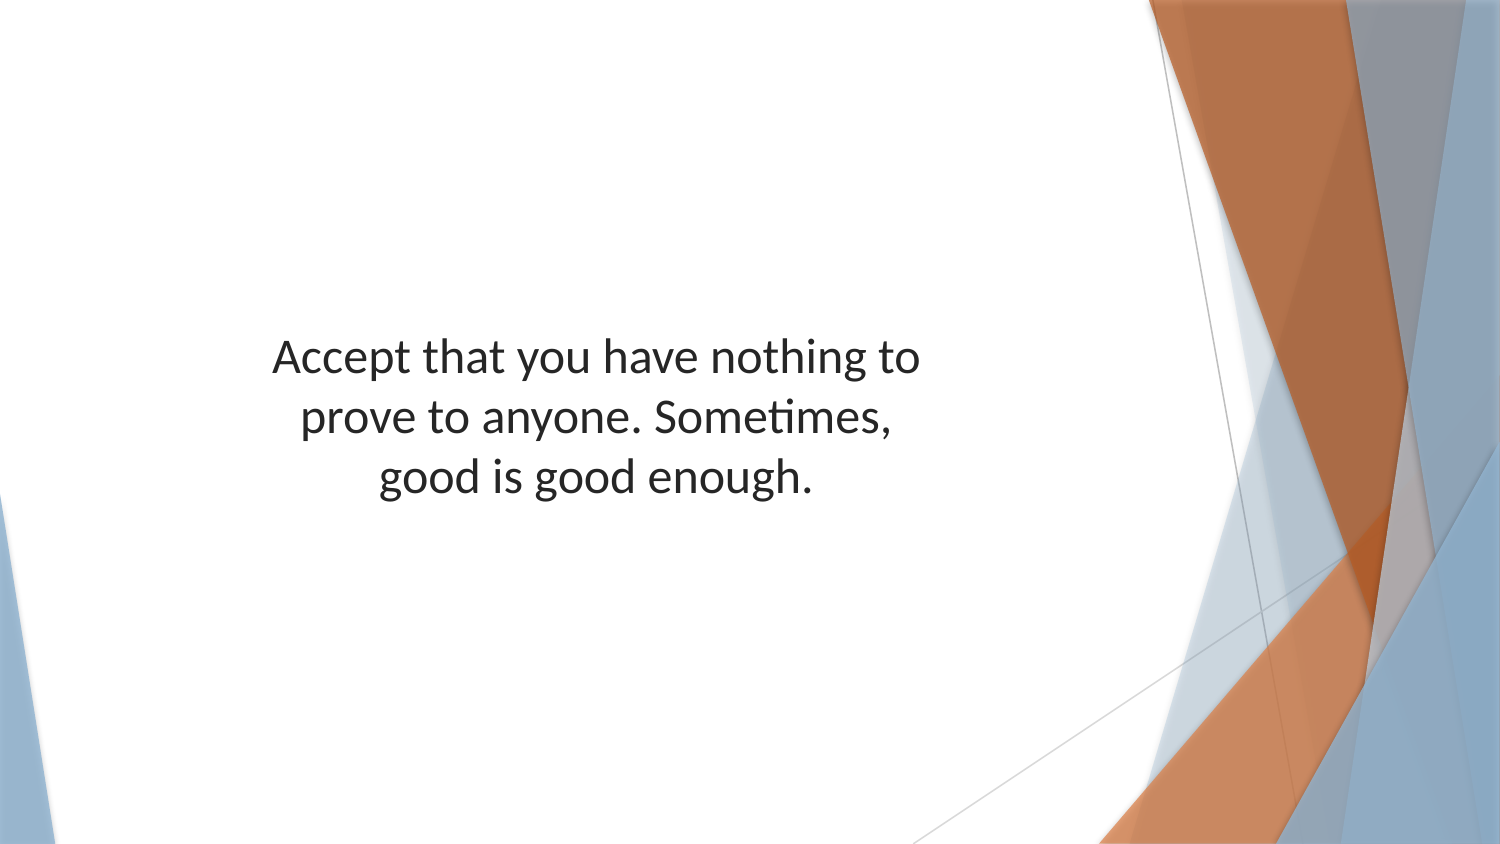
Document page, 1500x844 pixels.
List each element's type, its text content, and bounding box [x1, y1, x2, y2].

list Accept that you have nothing to prove to anyone. Sometimes, good is good enough. [242, 315, 951, 623]
